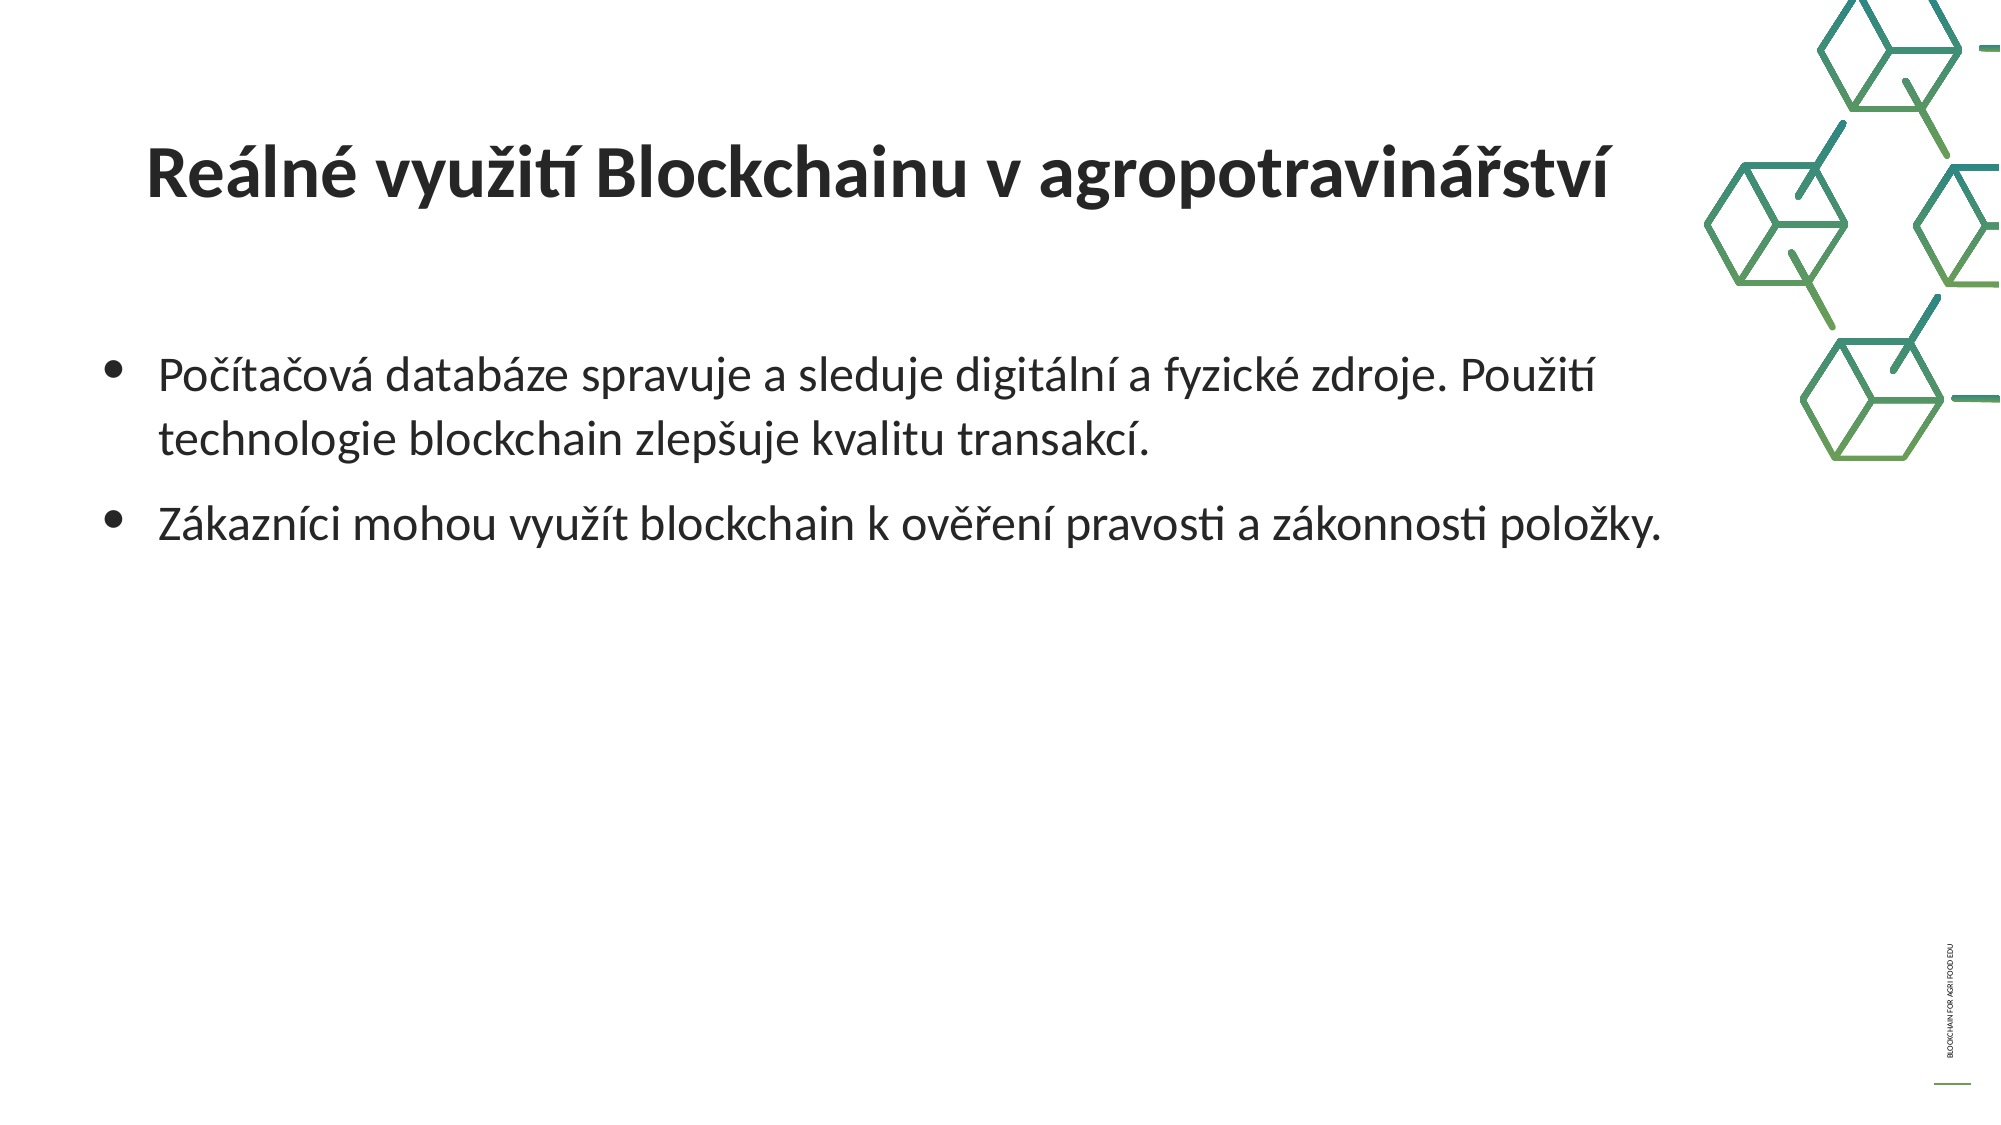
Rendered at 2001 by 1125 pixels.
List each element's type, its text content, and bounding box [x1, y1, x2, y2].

list Reálné využití Blockchainu v agropotravinářství [130, 124, 1698, 337]
list Počítačová databáze spravuje a sleduje digitální a fyzické zdroje. Použití technologie blockchain zlepšuje kvalitu transakcí. Zákazníci mohou využít blockchain k ověření pravosti a zákonnosti položky. [86, 329, 1825, 1100]
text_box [1703, 0, 2000, 462]
